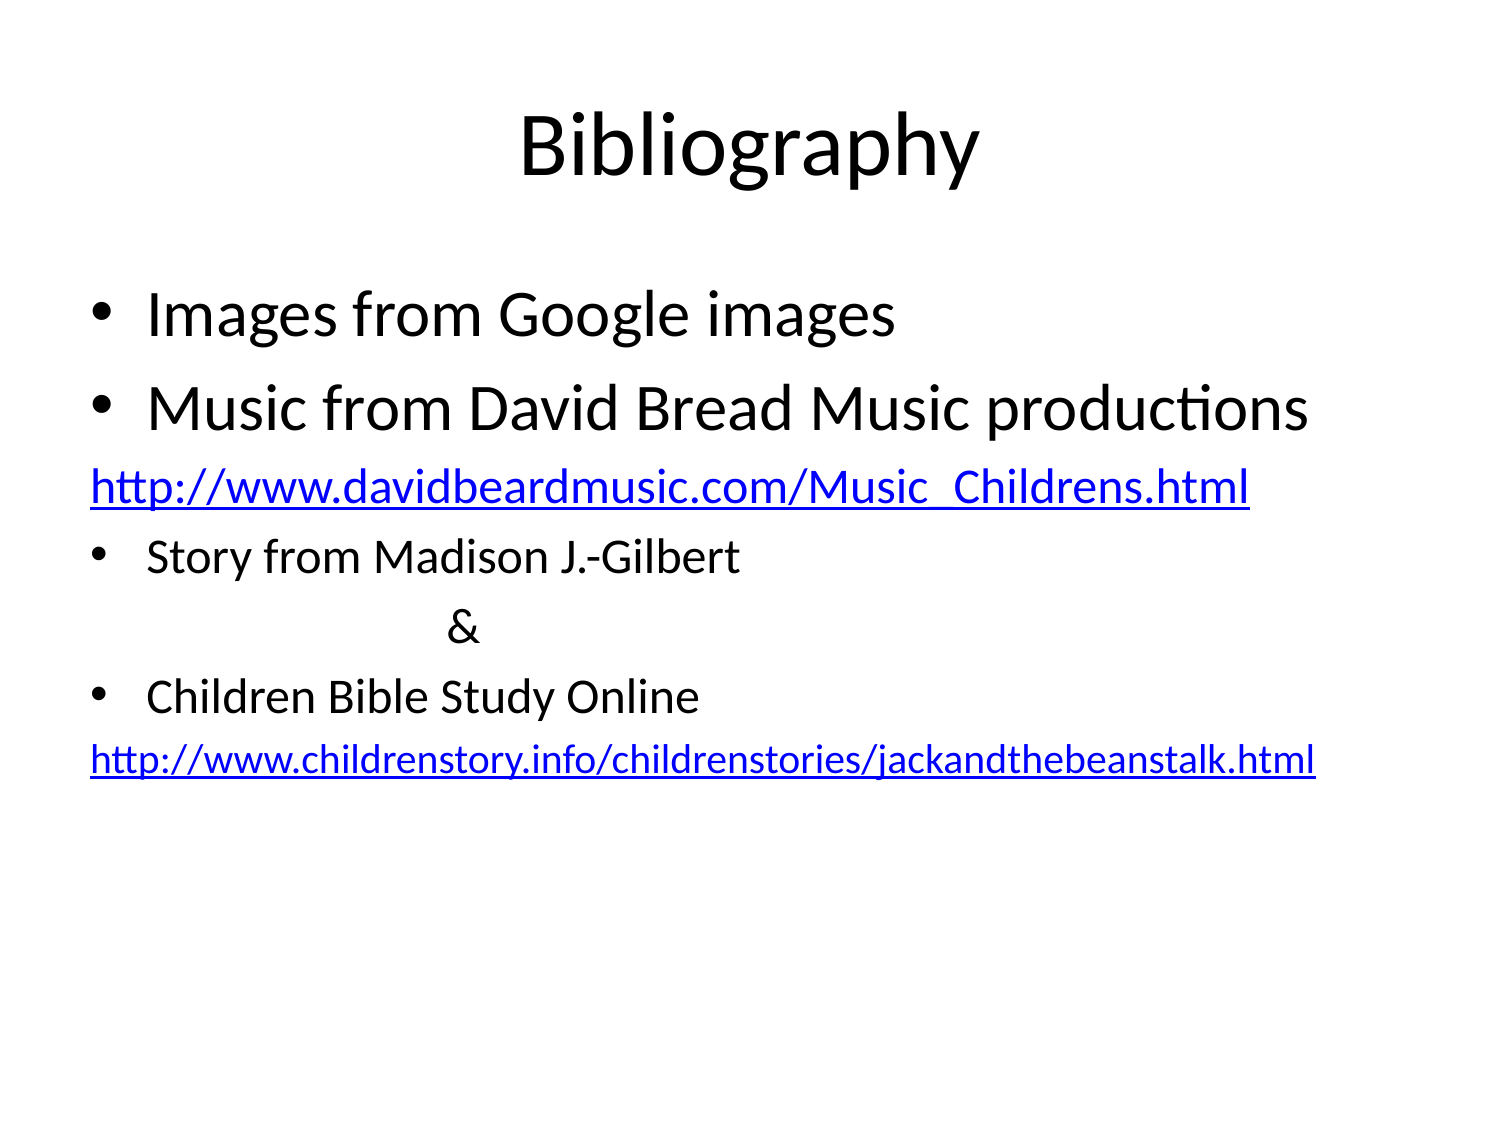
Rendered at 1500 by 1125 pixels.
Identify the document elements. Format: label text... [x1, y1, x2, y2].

list Images from Google images Music from David Bread Music productions http://www.davidbeardmusic.com/Music_Childrens.html Story from Madison J.-Gilbert & Children Bible Study Online http://www.childrenstory.info/childrenstories/jackandthebeanstalk.html [75, 262, 1425, 1005]
title Bibliography [75, 45, 1425, 233]
